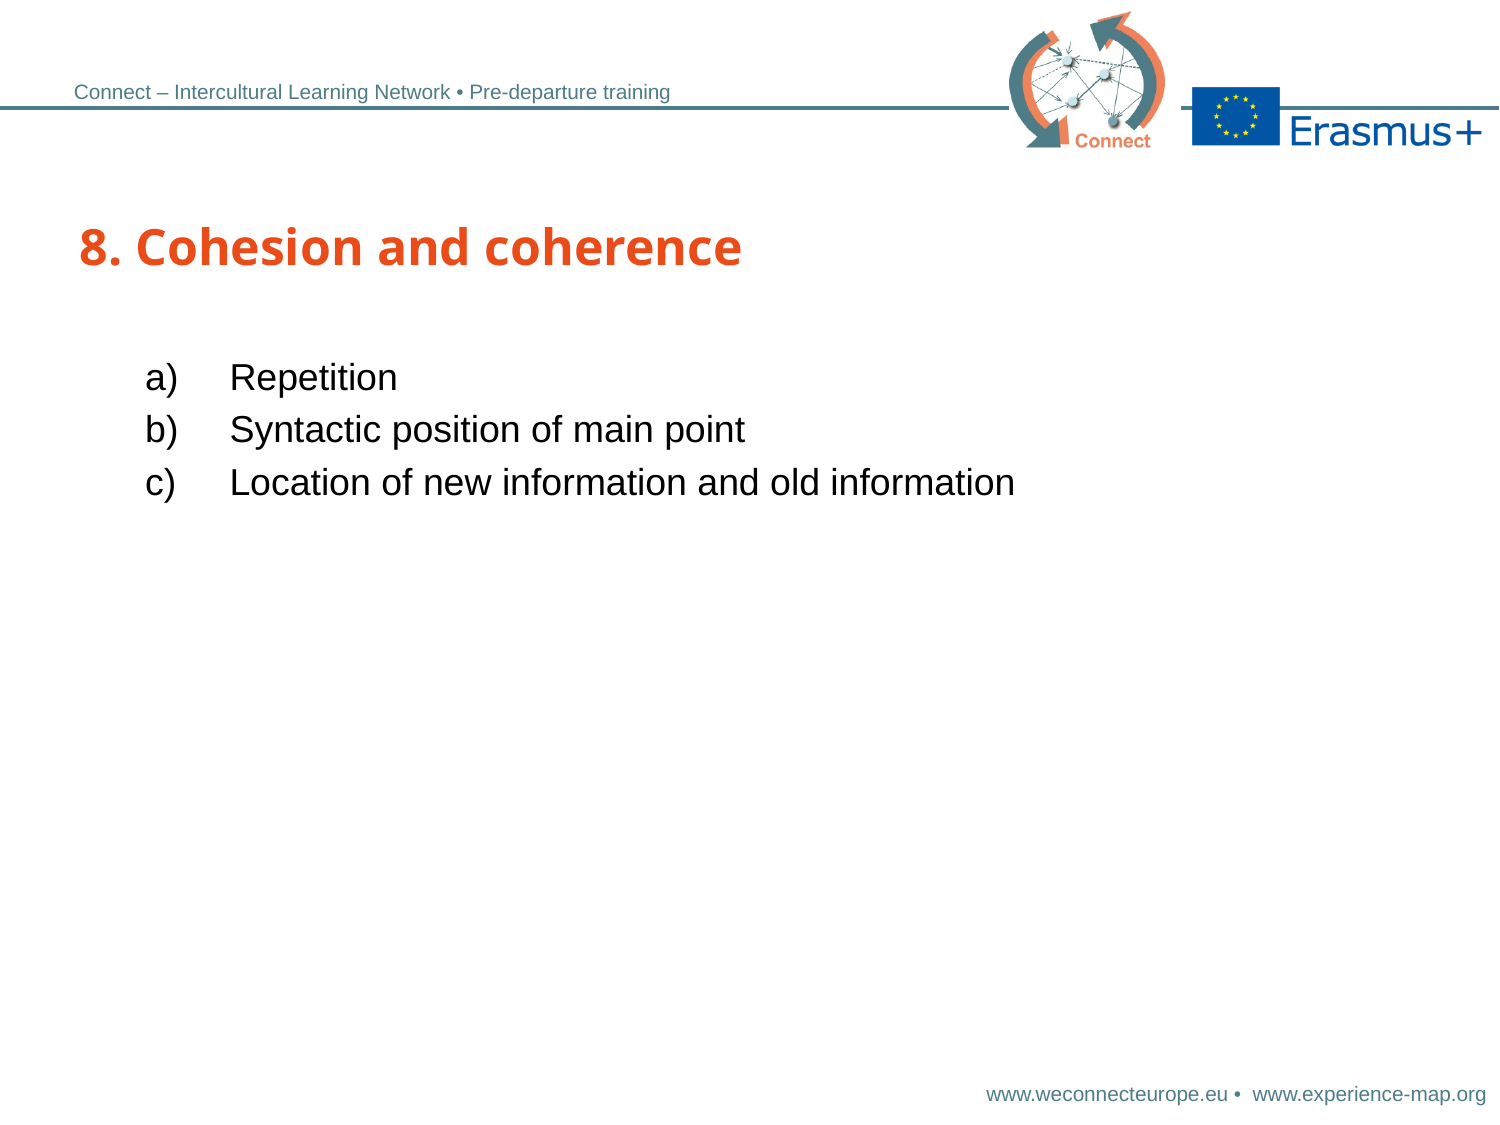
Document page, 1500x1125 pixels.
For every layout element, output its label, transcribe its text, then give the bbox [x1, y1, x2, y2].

list 8. Cohesion and coherence Repetition Syntactic position of main point Location of new information and old information [64, 208, 1365, 896]
picture [1009, 11, 1498, 162]
